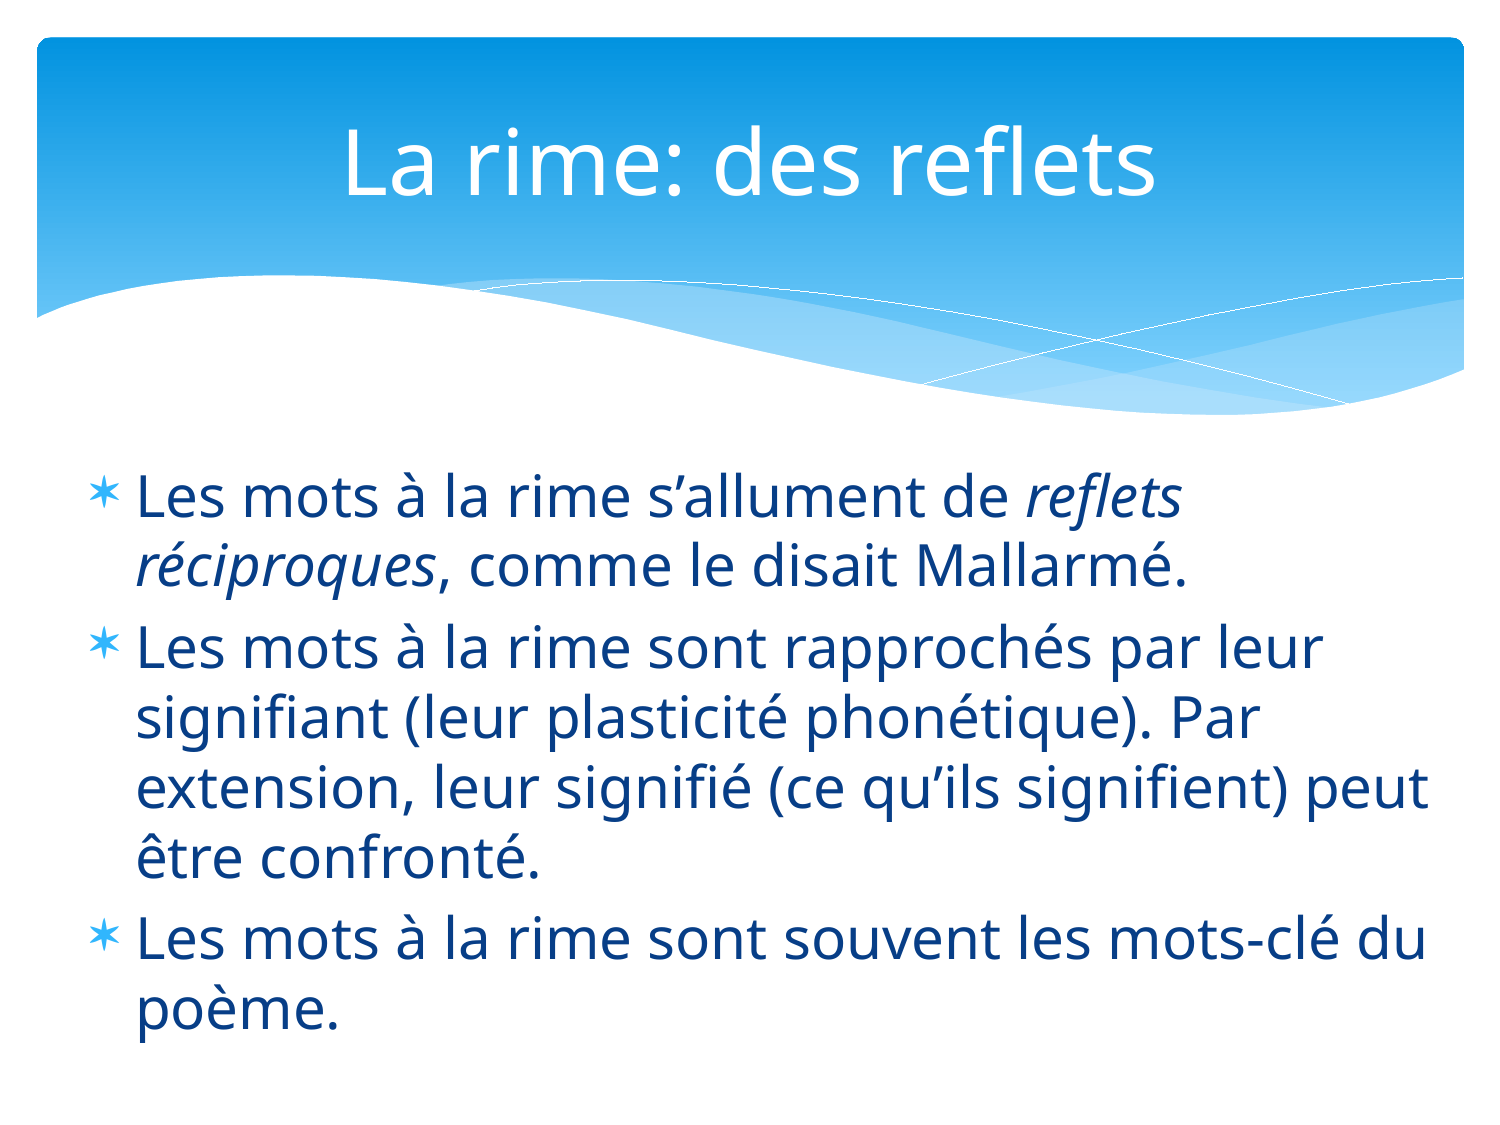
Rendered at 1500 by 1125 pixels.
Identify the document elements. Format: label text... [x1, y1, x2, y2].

list Les mots à la rime s’allument de reflets réciproques, comme le disait Mallarmé. Les mots à la rime sont rapprochés par leur signifiant (leur plasticité phonétique). Par extension, leur signifié (ce qu’ils signifient) peut être confronté. Les mots à la rime sont souvent les mots-clé du poème. [75, 451, 1469, 1125]
title La rime: des reflets [75, 55, 1425, 261]
